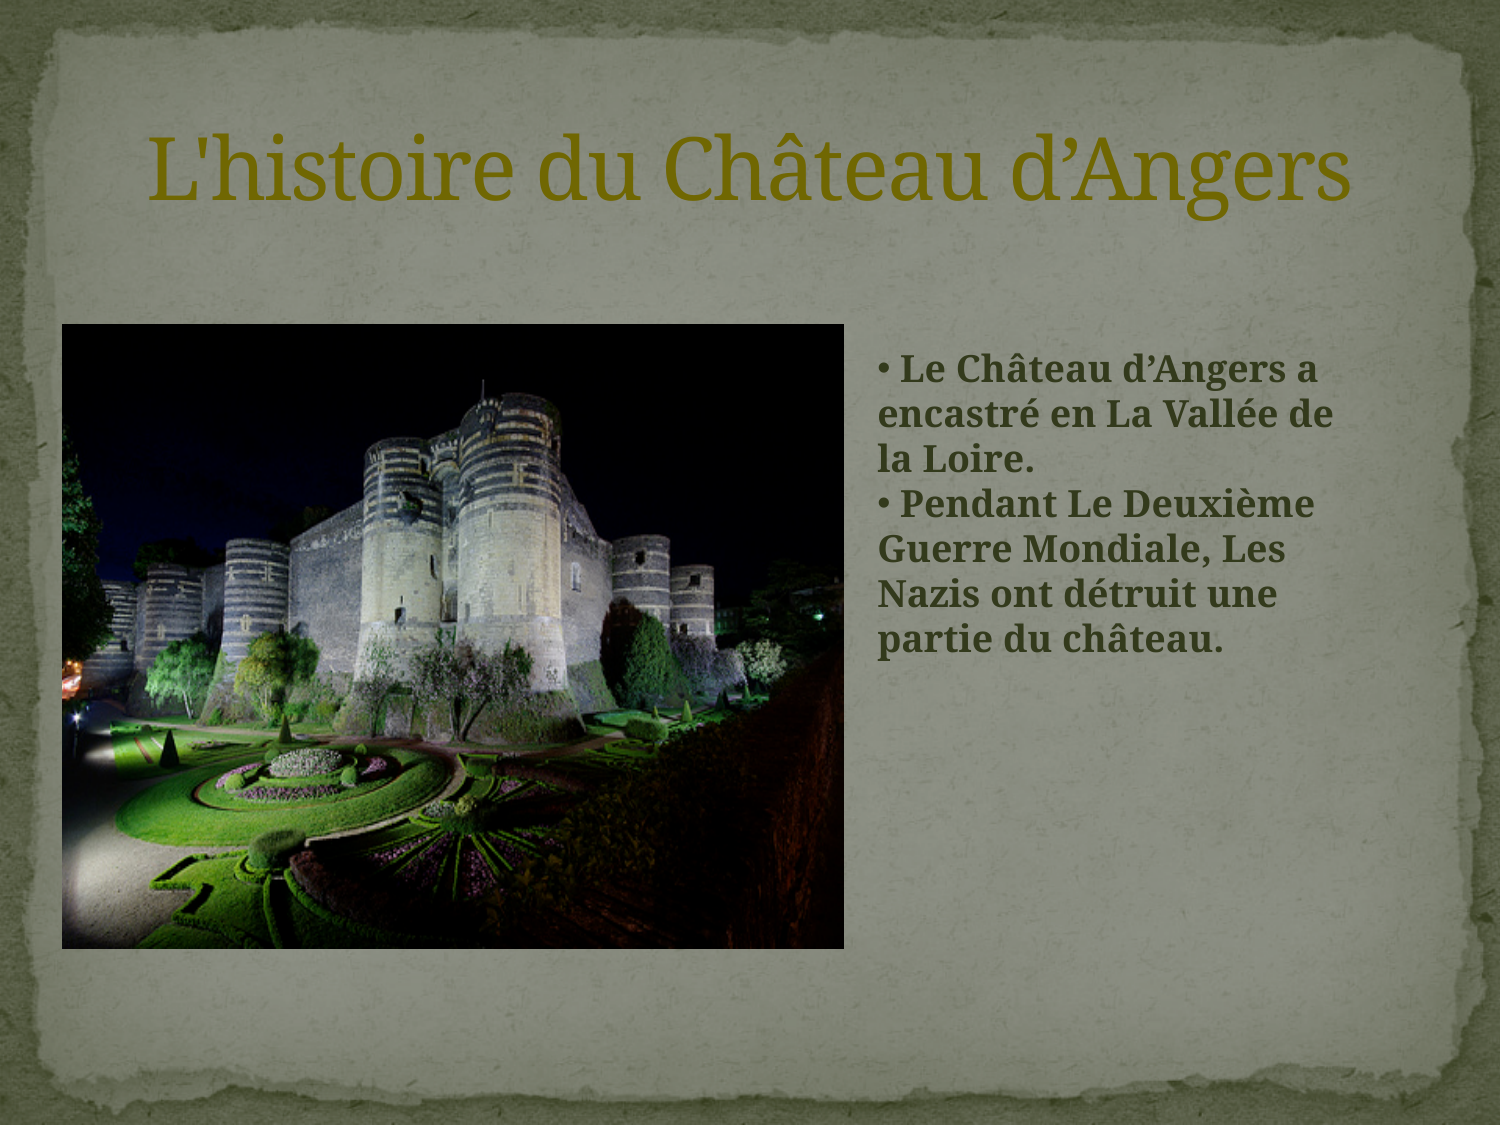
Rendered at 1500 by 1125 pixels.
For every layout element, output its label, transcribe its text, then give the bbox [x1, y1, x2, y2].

title L'histoire du Château d’Angers [74, 24, 1425, 225]
text_box Le Château d’Angers a encastré en La Vallée de la Loire. Pendant Le Deuxième Guerre Mondiale, Les Nazis ont détruit une partie du château. [862, 337, 1375, 803]
picture [62, 324, 844, 949]
